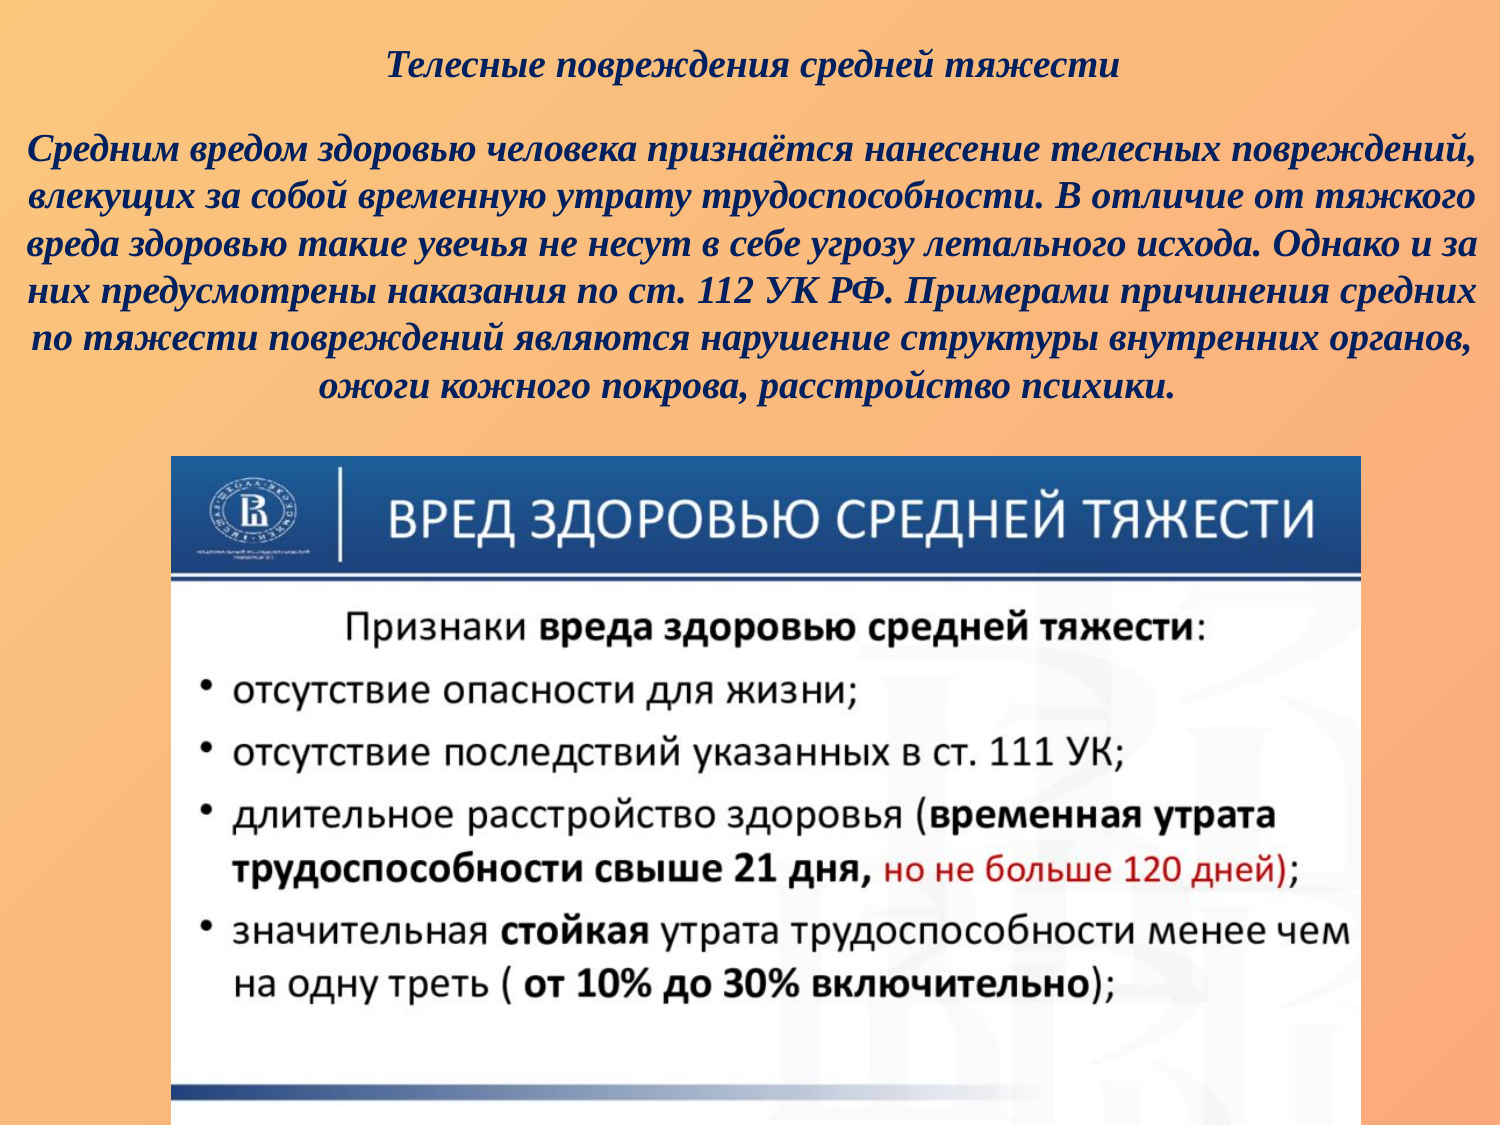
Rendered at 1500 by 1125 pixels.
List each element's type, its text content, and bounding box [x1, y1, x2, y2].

list Телесные повреждения средней тяжести Средним вредом здоровью человека признаётся нанесение телесных повреждений, влекущих за собой временную утрату трудоспособности. В отличие от тяжкого вреда здоровью такие увечья не несут в себе угрозу летального исхода. Однако и за них предусмотрены наказания по ст. 112 УК РФ. Примерами причинения средних по тяжести повреждений являются нарушение структуры внутренних органов, ожоги кожного покрова, расстройство психики. [5, 7, 1500, 1125]
picture [170, 455, 1361, 1125]
